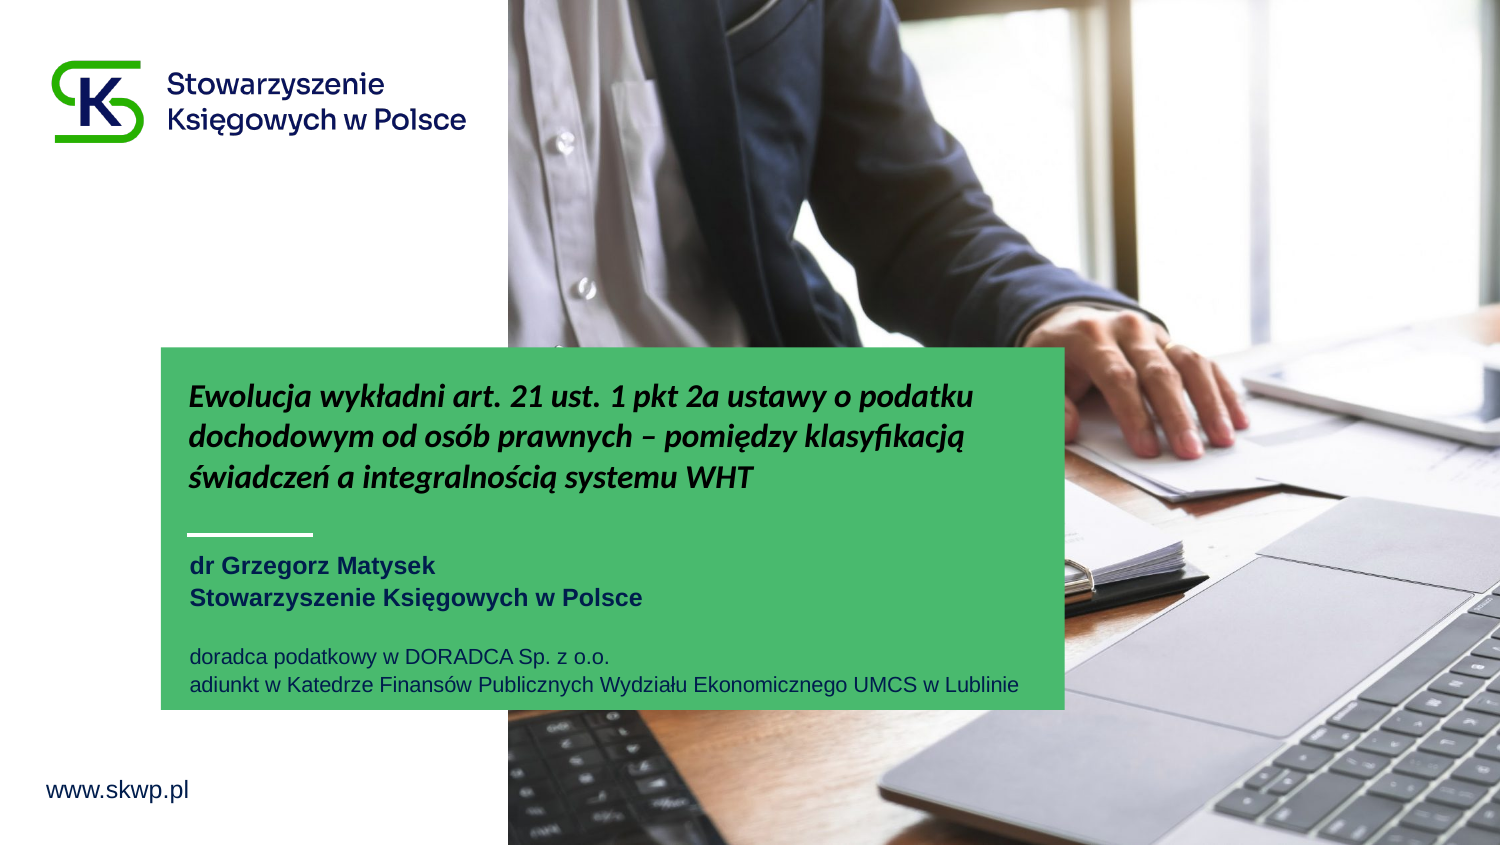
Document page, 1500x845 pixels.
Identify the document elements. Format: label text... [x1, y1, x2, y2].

picture [49, 59, 469, 145]
picture [507, 0, 1500, 845]
text_box dr Grzegorz Matysek Stowarzyszenie Księgowych w Polsce doradca podatkowy w DORADCA Sp. z o.o. adiunkt w Katedrze Finansów Publicznych Wydziału Ekonomicznego UMCS w Lublinie [187, 547, 502, 697]
text_box www.skwp.pl [43, 772, 307, 804]
text_box [159, 345, 502, 712]
text_box Ewolucja wykładni art. 21 ust. 1 pkt 2a ustawy o podatku dochodowym od osób prawnych – pomiędzy klasyfikacją świadczeń a integralnością systemu WHT [186, 372, 502, 495]
